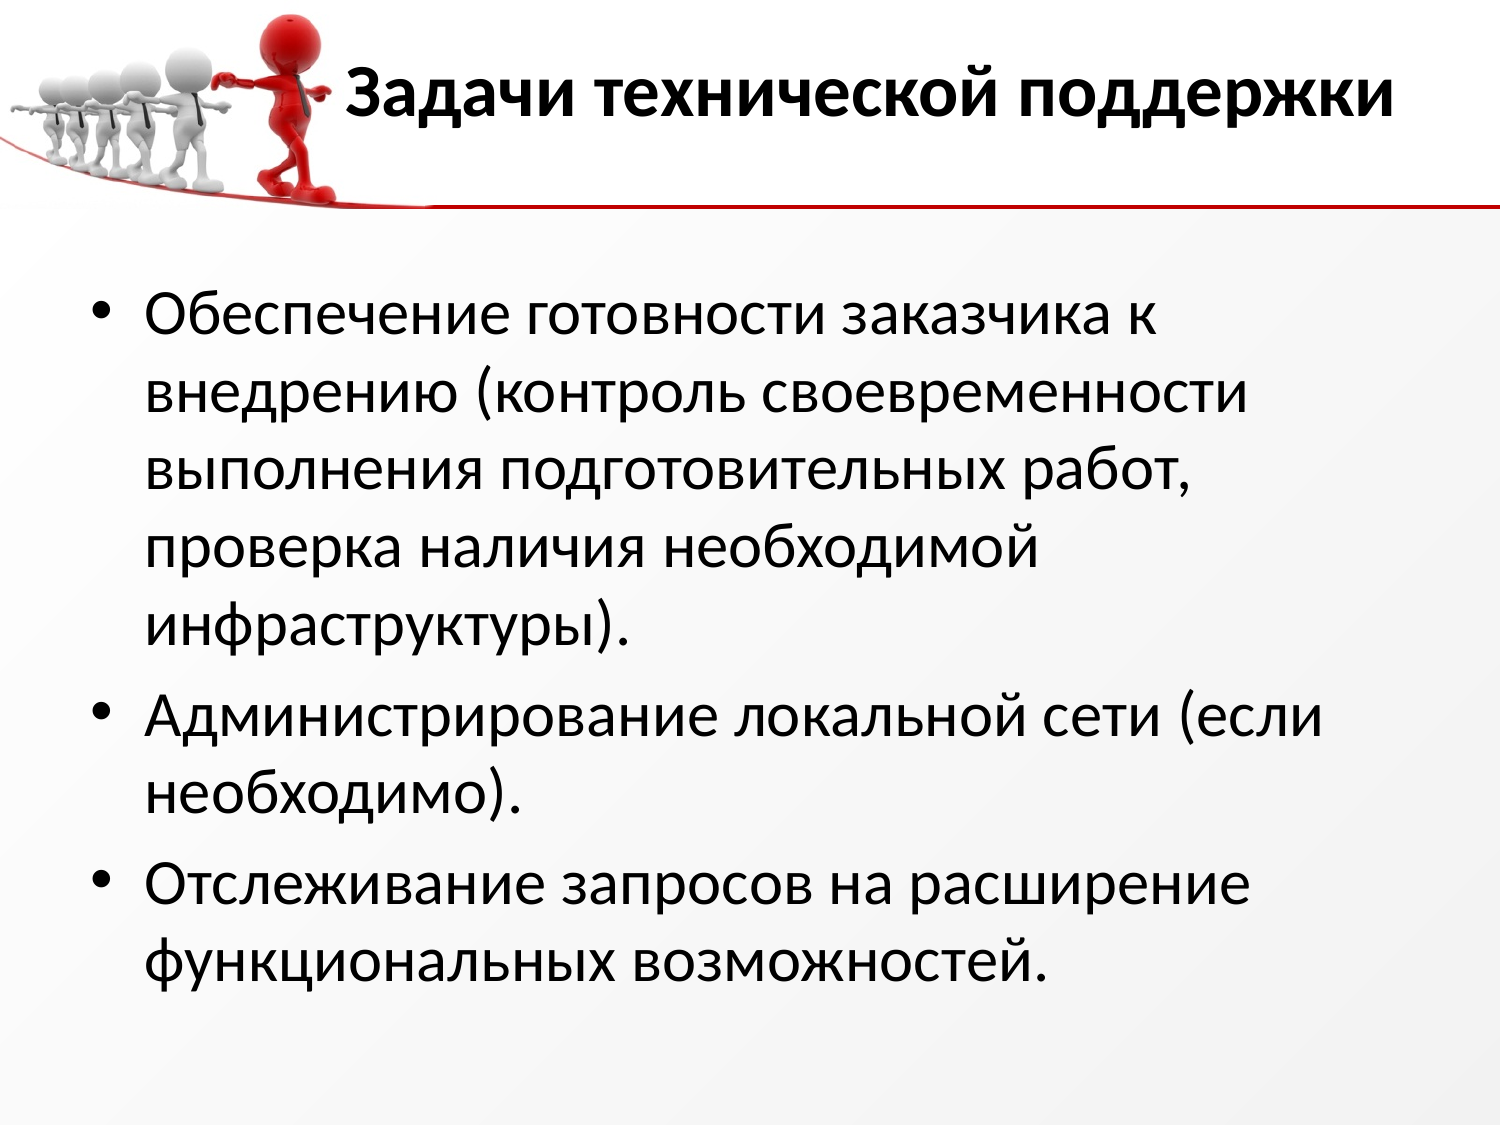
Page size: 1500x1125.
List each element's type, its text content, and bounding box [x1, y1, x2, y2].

list Обеспечение готовности заказчика к внедрению (контроль своевременности выполнения подготовительных работ, проверка наличия необходимой инфраструктуры). Администрирование локальной сети (если необходимо). Отслеживание запросов на расширение функциональных возможностей. [75, 262, 1425, 1005]
picture [0, 0, 437, 209]
title Задачи технической поддержки [145, 37, 1496, 225]
